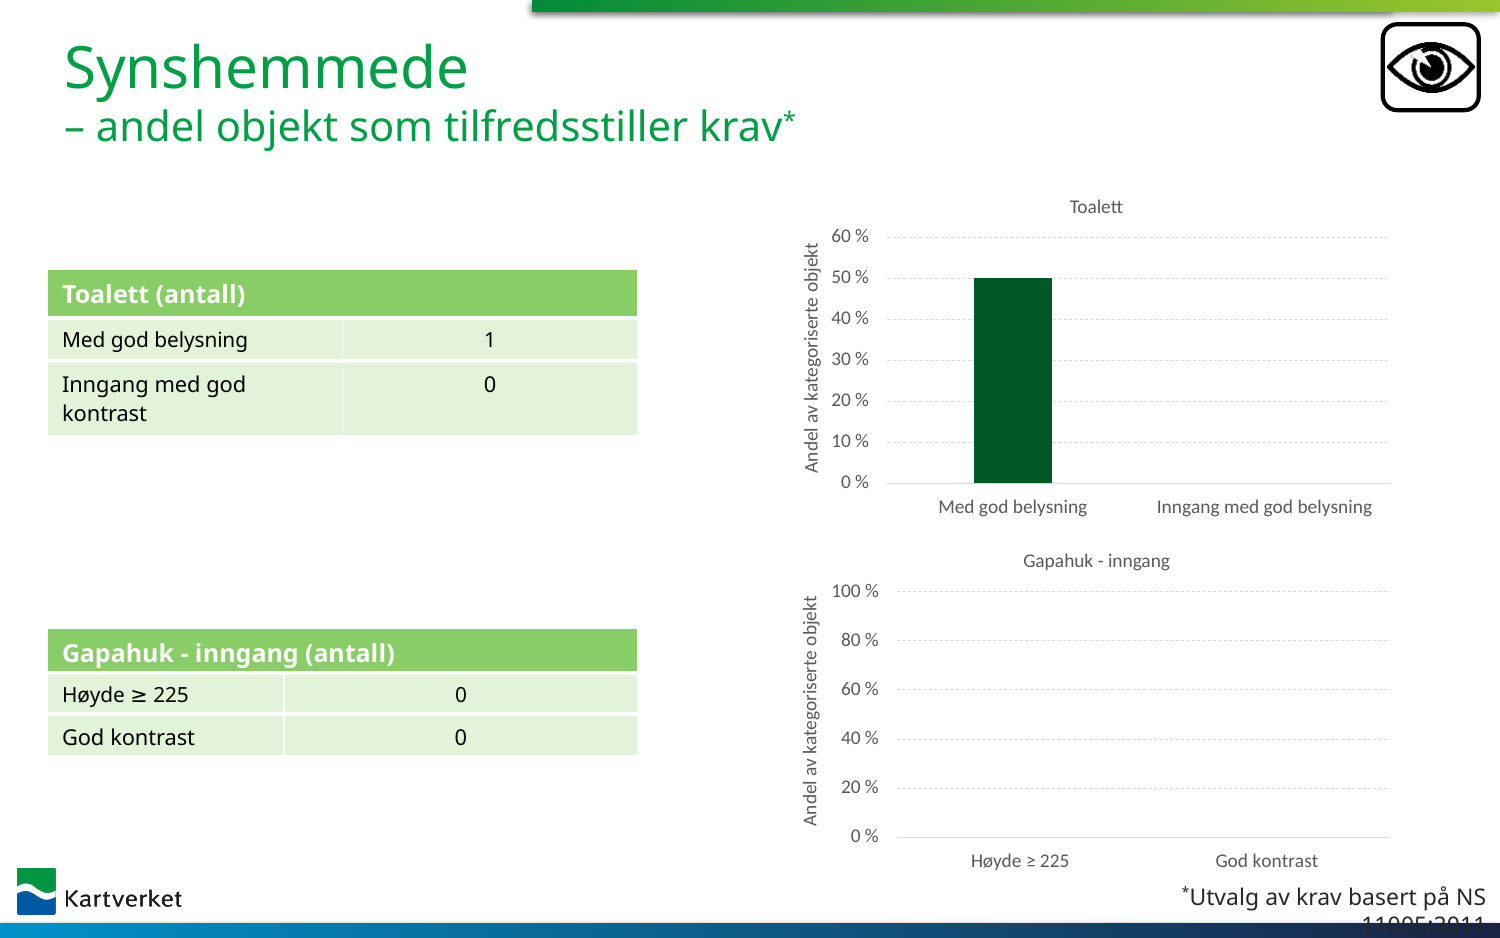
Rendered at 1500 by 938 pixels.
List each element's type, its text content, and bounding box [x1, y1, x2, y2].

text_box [1382, 24, 1480, 111]
table_header Gapahuk - inngang (antall) [48, 629, 637, 671]
text_box *Utvalg av krav basert på NS 11005:2011 [1068, 873, 1500, 938]
picture [791, 541, 1402, 880]
table_header Toalett (antall) [48, 270, 637, 316]
text_box Synshemmede – andel objekt som tilfredsstiller krav* [49, 24, 1431, 158]
table_cell Inngang med god kontrast [48, 363, 342, 435]
table_cell 0 [343, 363, 637, 435]
picture [791, 187, 1402, 526]
table_cell 0 [285, 716, 637, 755]
table_cell Høyde ≥ 225 [48, 675, 283, 712]
table_cell Med god belysning [48, 320, 342, 359]
table_cell 0 [285, 675, 637, 712]
table_cell God kontrast [48, 716, 283, 755]
table_cell 1 [343, 320, 637, 359]
